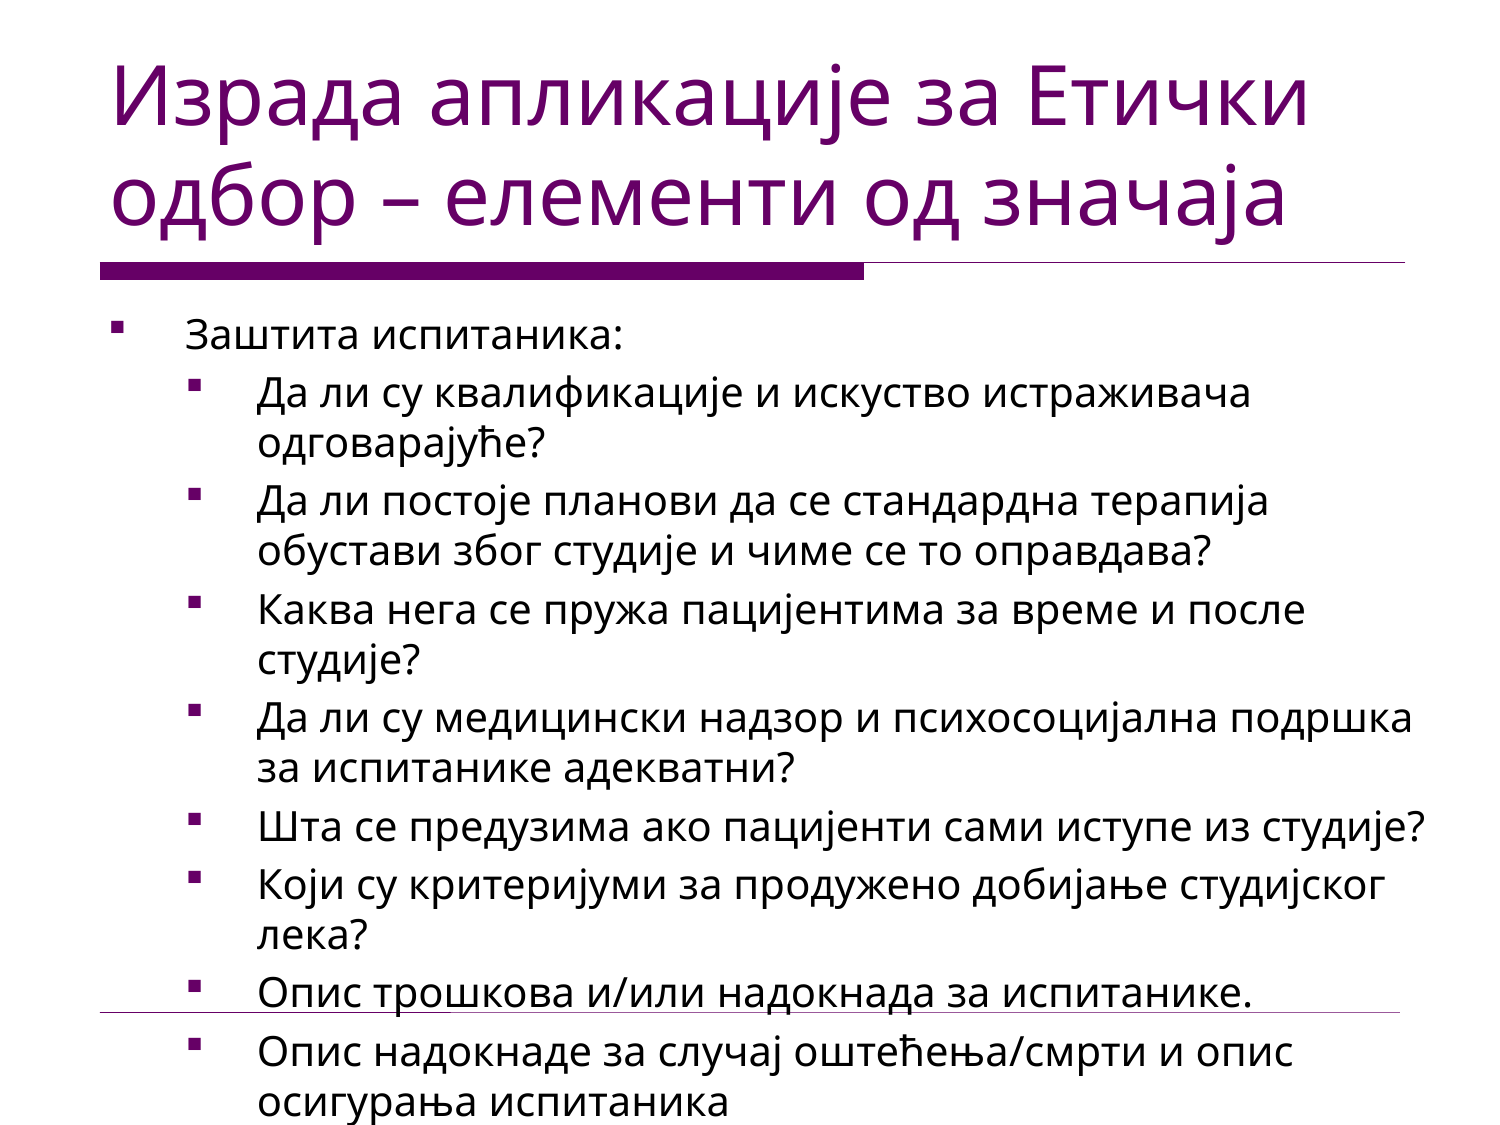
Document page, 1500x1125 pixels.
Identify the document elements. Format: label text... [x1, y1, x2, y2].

title Израда апликације за Етички одбор – елементи од значаја [93, 49, 1426, 250]
list Заштита испитаника: Да ли су квалификације и искуство истраживача одговарајуће? Да ли постоје планови да се стандардна терапија обустави због студије и чиме се то оправдава? Каква нега се пружа пацијентима за време и после студије? Да ли су медицински надзор и психосоцијална подршка за испитанике адекватни? Шта се предузима ако пацијенти сами иступе из студије? Који су критеријуми за продужено добијање студијског лека? Опис трошкова и/или надокнада за испитанике. Опис надокнаде за случај оштећења/смрти и опис осигурања испитаника [92, 299, 1451, 976]
